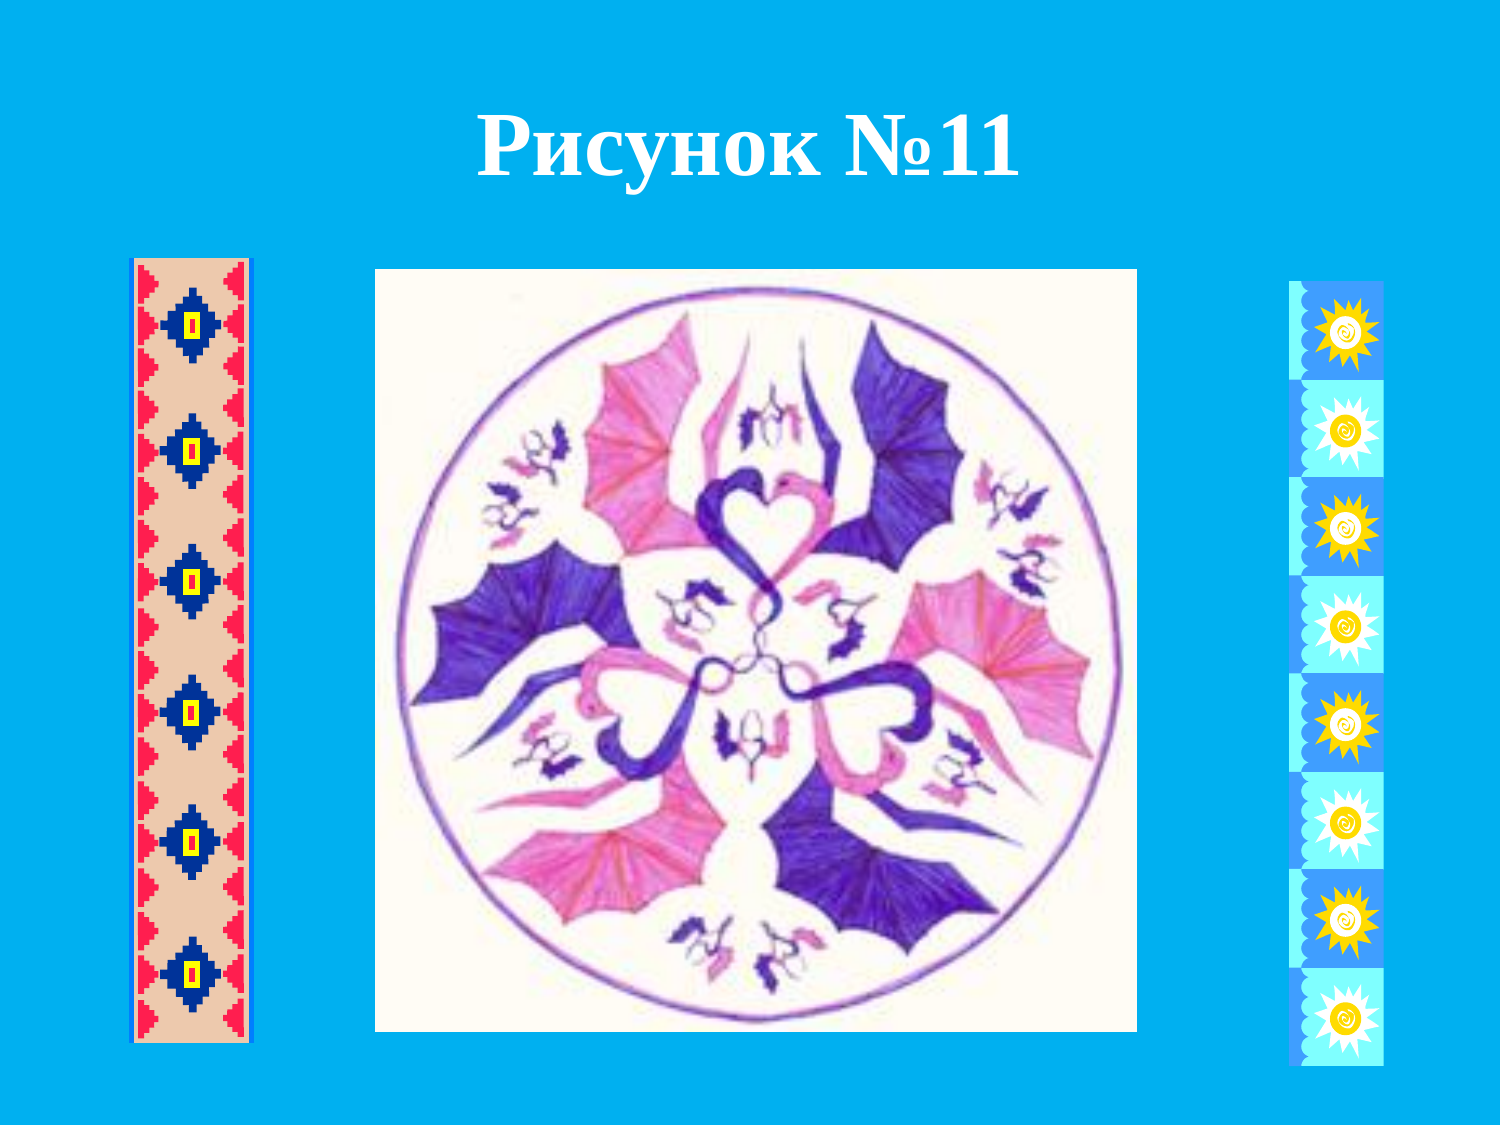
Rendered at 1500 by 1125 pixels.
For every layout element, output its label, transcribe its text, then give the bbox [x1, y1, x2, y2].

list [374, 269, 1137, 1032]
picture [1290, 626, 1383, 722]
picture [943, 626, 1136, 722]
title Рисунок №11 [75, 45, 1425, 233]
picture [376, 587, 585, 714]
picture [130, 587, 253, 714]
